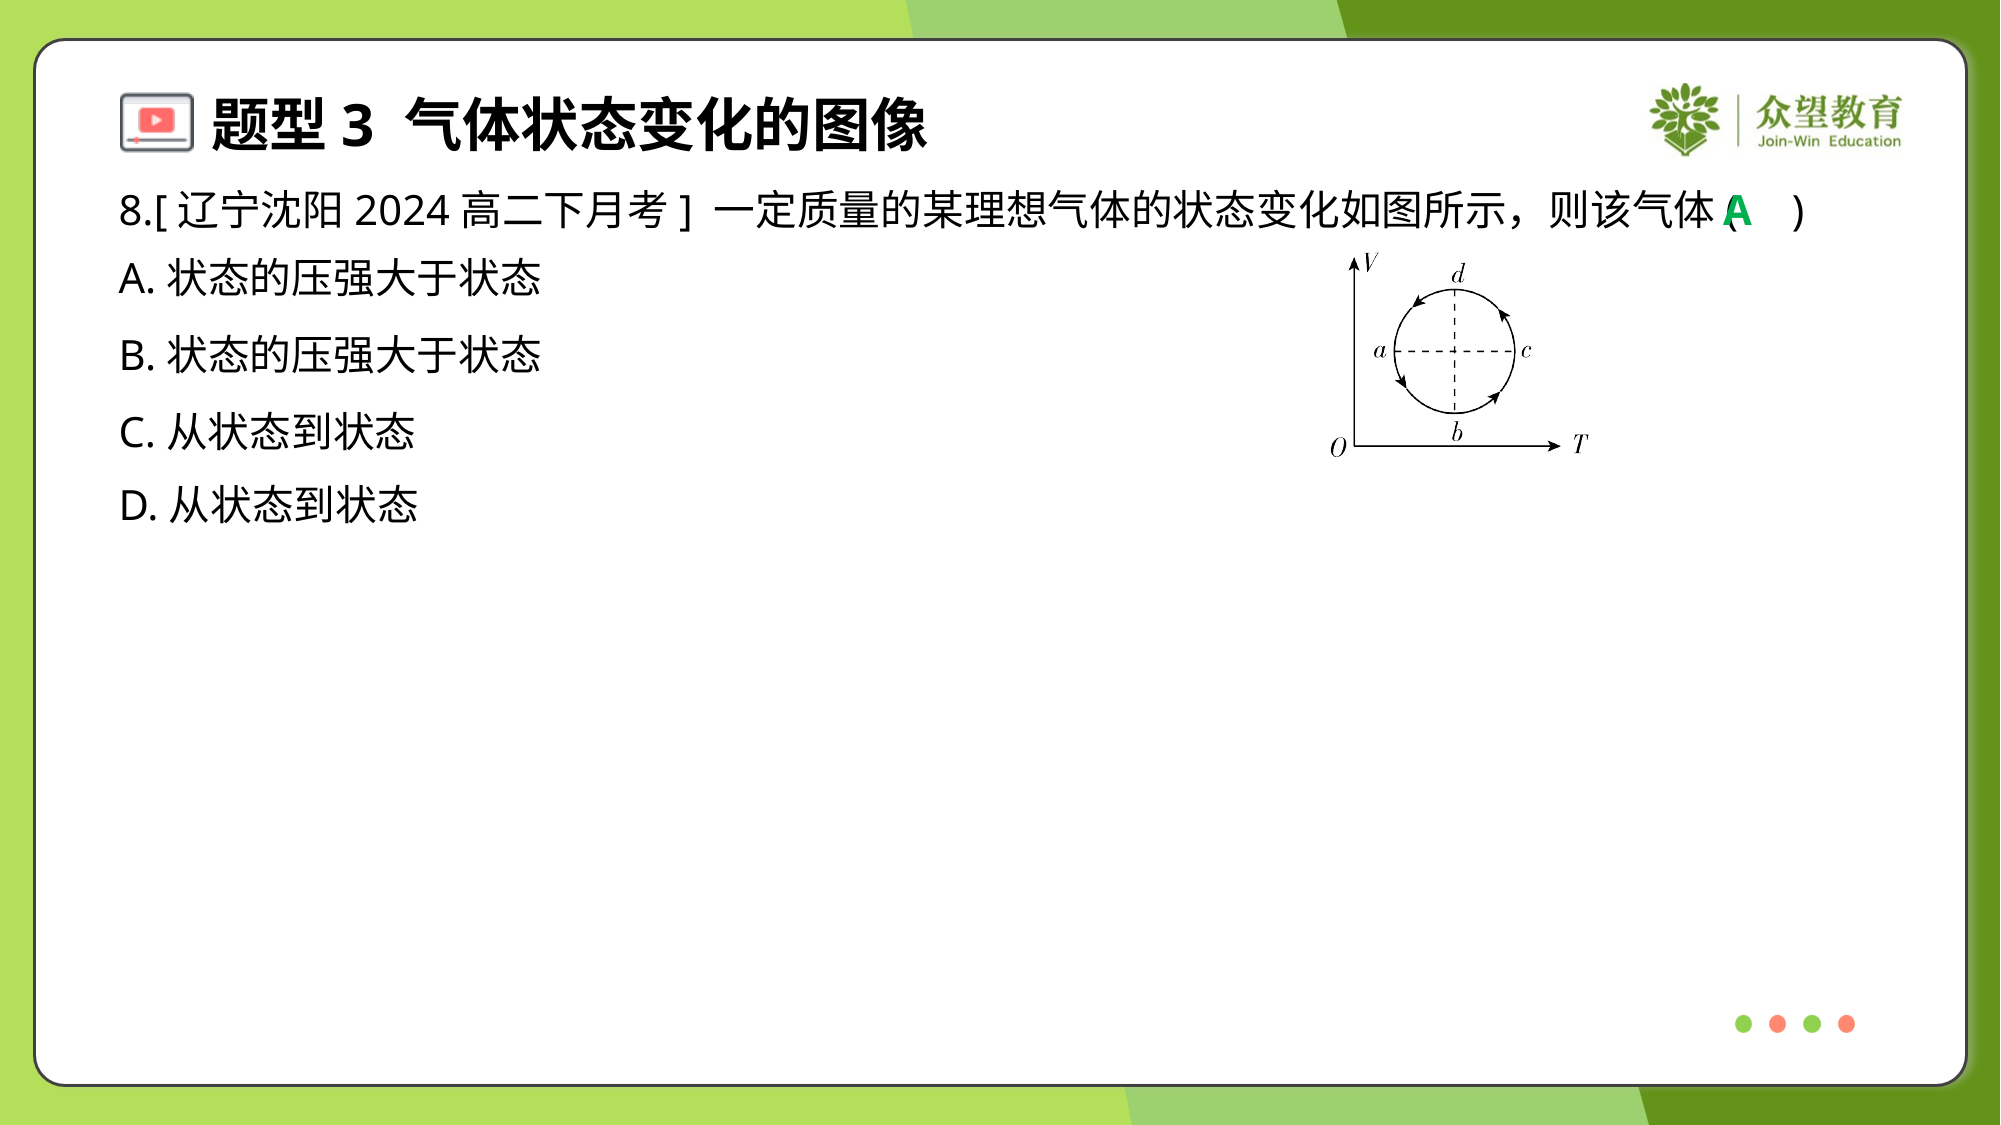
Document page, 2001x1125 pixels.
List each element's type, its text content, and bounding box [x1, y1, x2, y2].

text_box A [1706, 158, 1769, 226]
text_box 8.[辽宁沈阳2024高二下月考] 一定质量的某理想气体的状态变化如图所示，则该气体( ) [1769, 158, 1883, 226]
text_box 8.[辽宁沈阳2024高二下月考] 一定质量的某理想气体的状态变化如图所示，则该气体( ) [118, 158, 1706, 226]
picture [0, 0, 2000, 1125]
